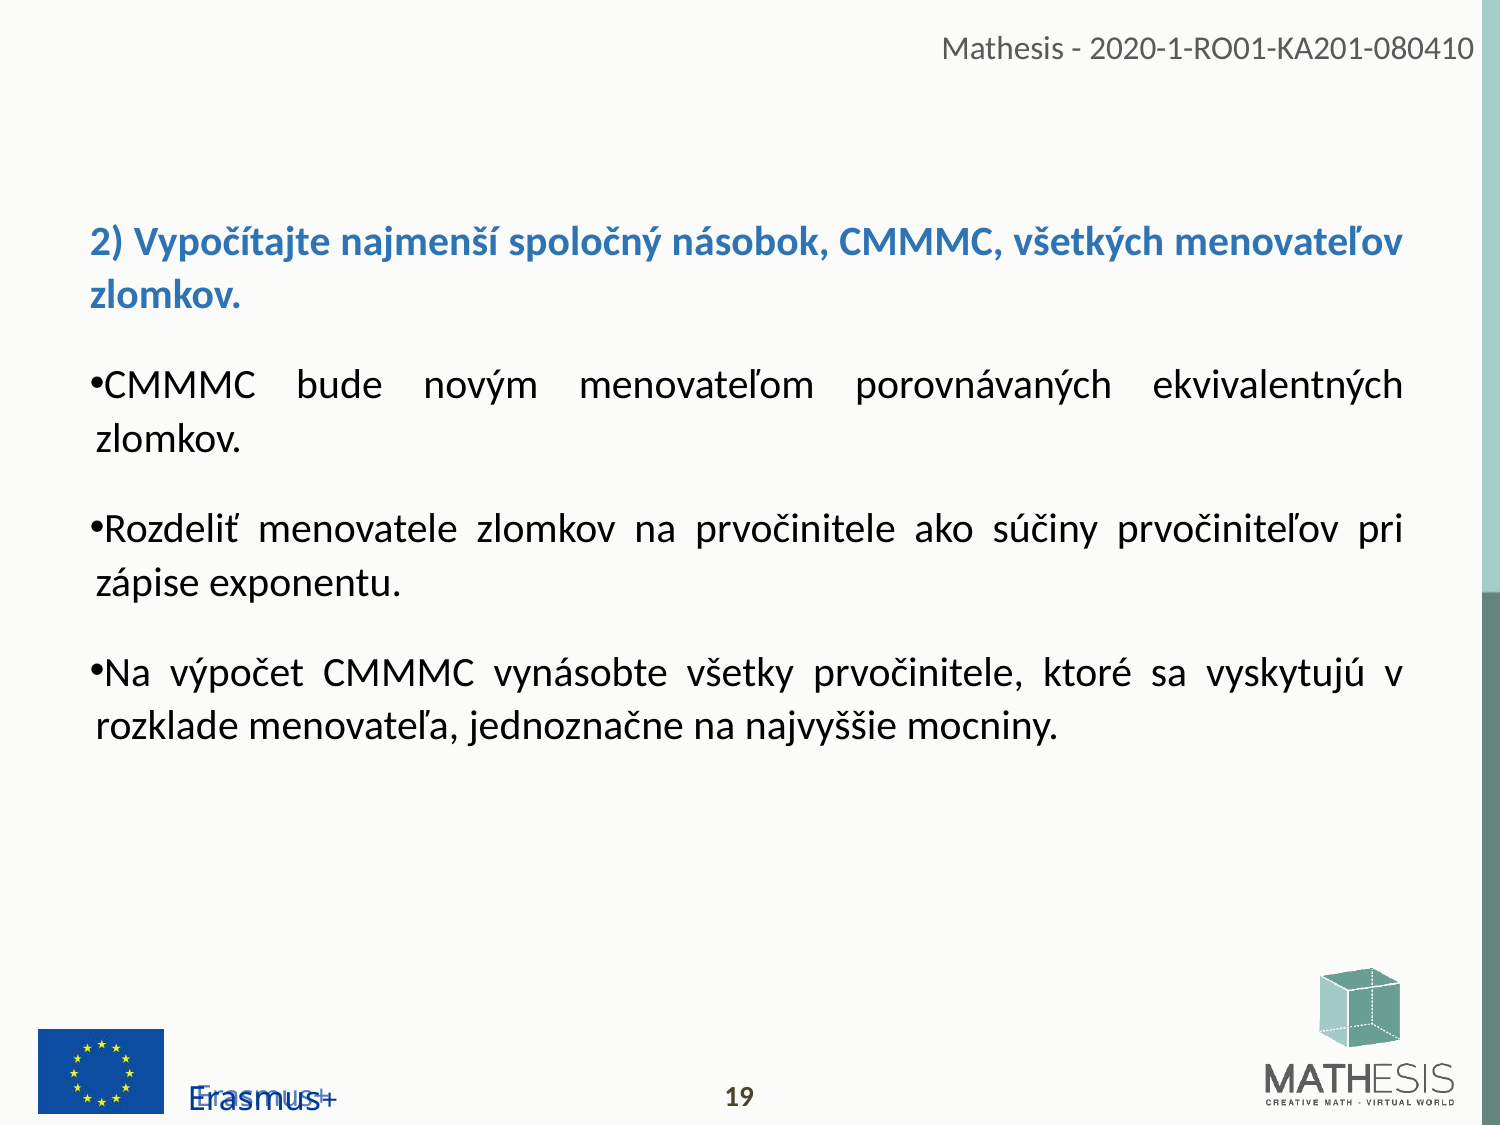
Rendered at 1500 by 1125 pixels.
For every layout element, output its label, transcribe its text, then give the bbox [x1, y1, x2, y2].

list 2) Vypočítajte najmenší spoločný násobok, CMMMC, všetkých menovateľov zlomkov. CMMMC bude novým menovateľom porovnávaných ekvivalentných zlomkov. Rozdeliť menovatele zlomkov na prvočinitele ako súčiny prvočiniteľov pri zápise exponentu. Na výpočet CMMMC vynásobte všetky prvočinitele, ktoré sa vyskytujú v rozklade menovateľa, jednoznačne na najvyššie mocniny. [75, 202, 1425, 946]
picture [38, 1029, 164, 1114]
